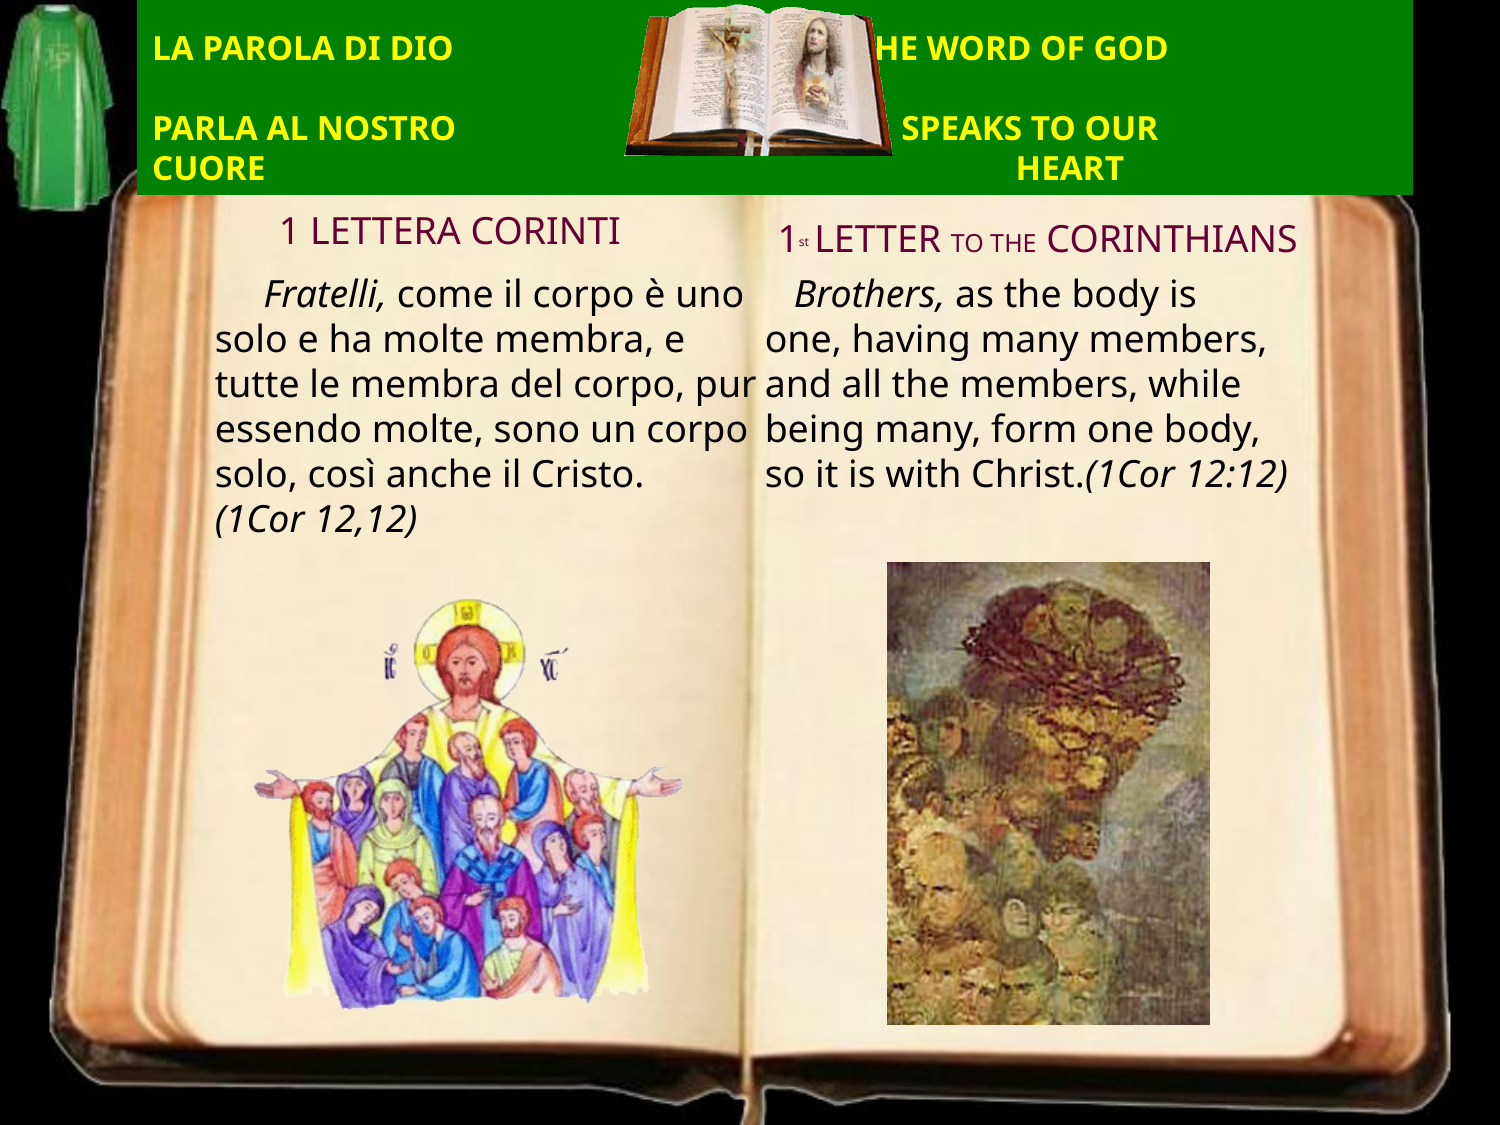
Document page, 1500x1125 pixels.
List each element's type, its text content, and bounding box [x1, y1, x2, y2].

text_box LA PAROLA DI DIO THE WORD OF GOD PARLA AL NOSTRO SPEAKS TO OUR CUORE HEART [137, 0, 1413, 195]
text_box Fratelli, come il corpo è uno solo e ha molte membra, e tutte le membra del corpo, pur essendo molte, sono un corpo solo, così anche il Cristo. (1Cor 12,12) [200, 262, 775, 548]
picture [0, 0, 1500, 1125]
title 1st LETTER TO THE CORINTHIANS [712, 200, 1363, 275]
picture [624, 0, 900, 156]
text_box Brothers, as the body is one, having many members, and all the members, while being many, form one body, so it is with Christ.(1Cor 12:12) [750, 262, 1313, 503]
text_box 1 LETTERA CORINTI [112, 199, 788, 260]
